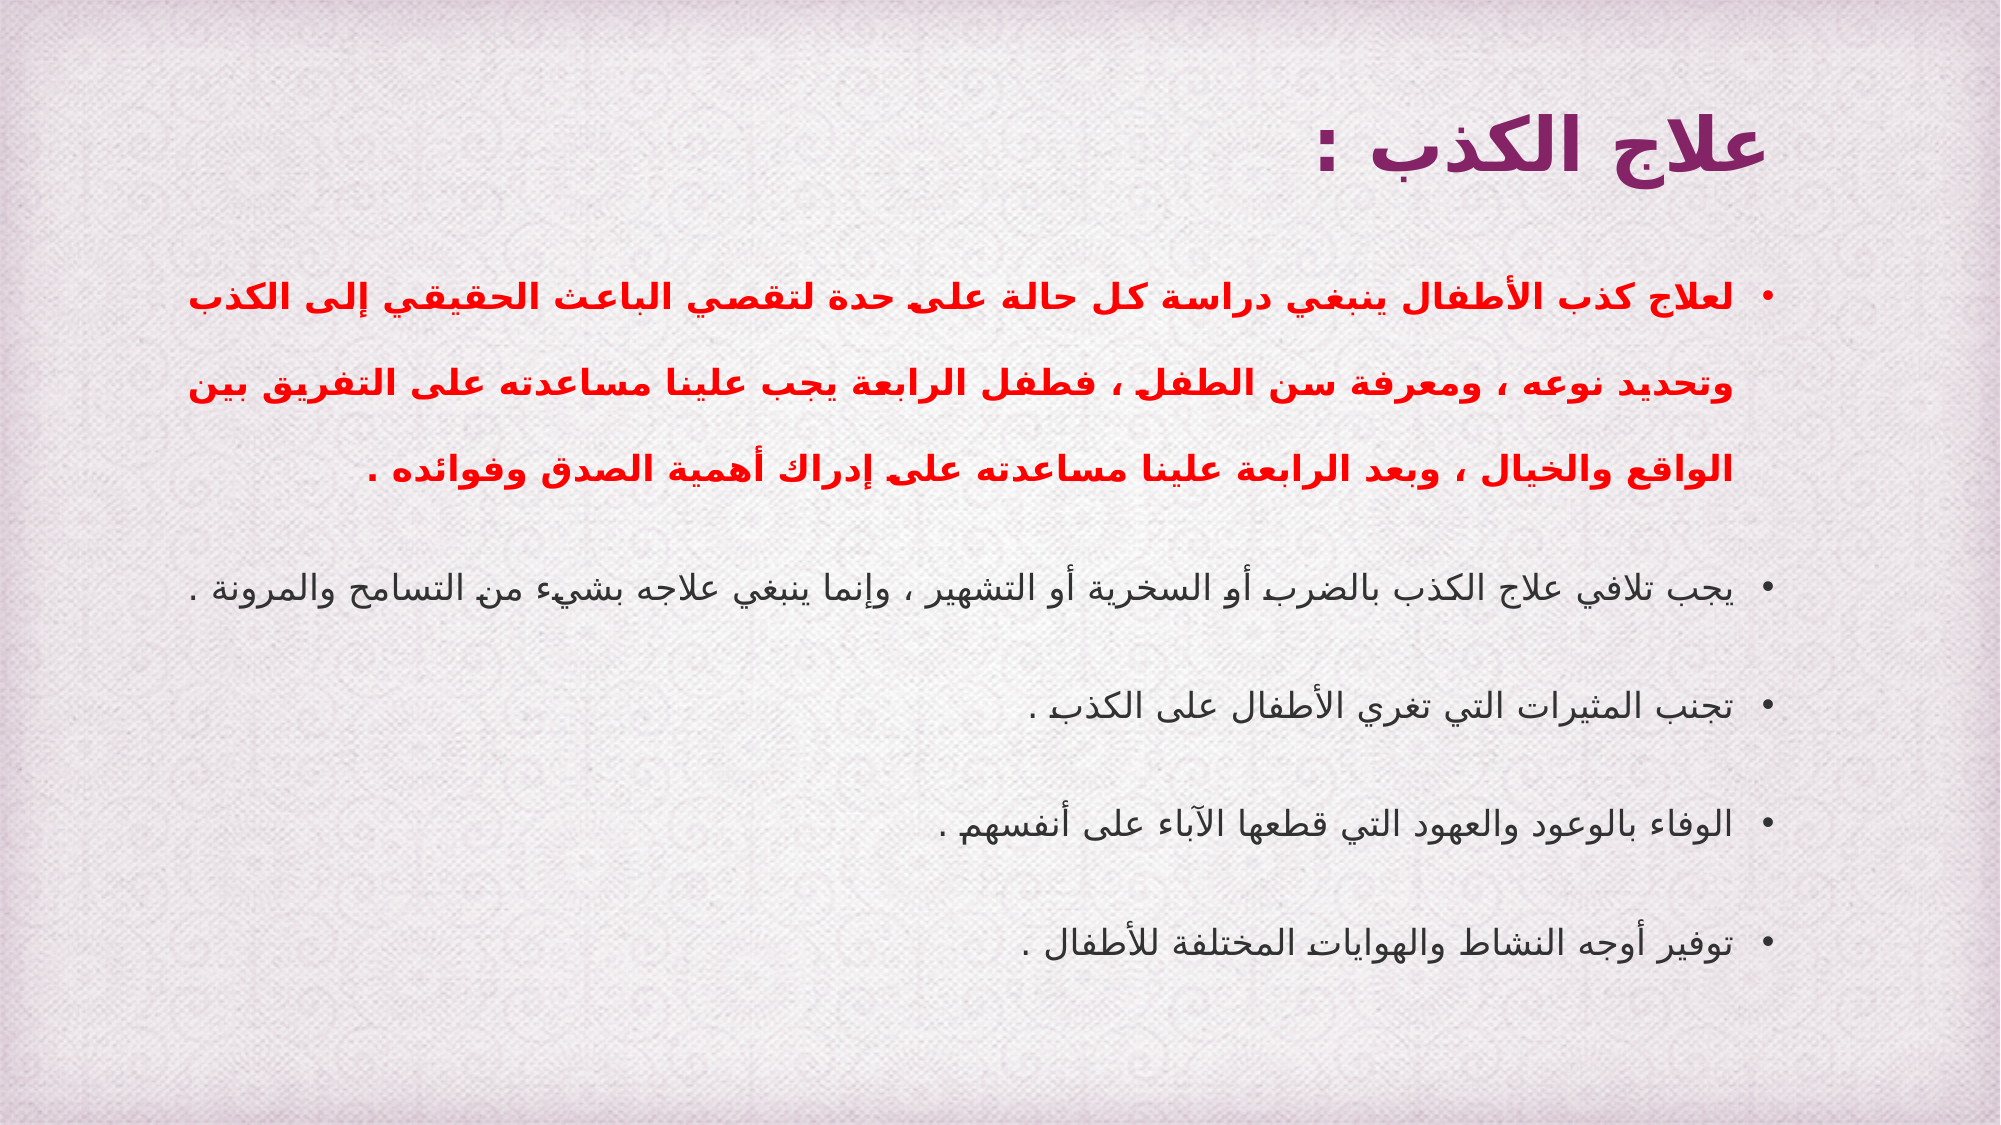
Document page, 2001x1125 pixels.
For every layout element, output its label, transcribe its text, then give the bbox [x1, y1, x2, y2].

list لعلاج كذب الأطفال ينبغي دراسة كل حالة على حدة لتقصي الباعث الحقيقي إلى الكذب وتحديد نوعه ، ومعرفة سن الطفل ، فطفل الرابعة يجب علينا مساعدته على التفريق بين الواقع والخيال ، وبعد الرابعة علينا مساعدته على إدراك أهمية الصدق وفوائده . يجب تلافي علاج الكذب بالضرب أو السخرية أو التشهير ، وإنما ينبغي علاجه بشيء من التسامح والمرونة . تجنب المثيرات التي تغري الأطفال على الكذب . الوفاء بالوعود والعهود التي قطعها الآباء على أنفسهم . توفير أوجه النشاط والهوايات المختلفة للأطفال . [172, 223, 1788, 1059]
title علاج الكذب : [212, 59, 1788, 196]
picture [0, 0, 2001, 1125]
